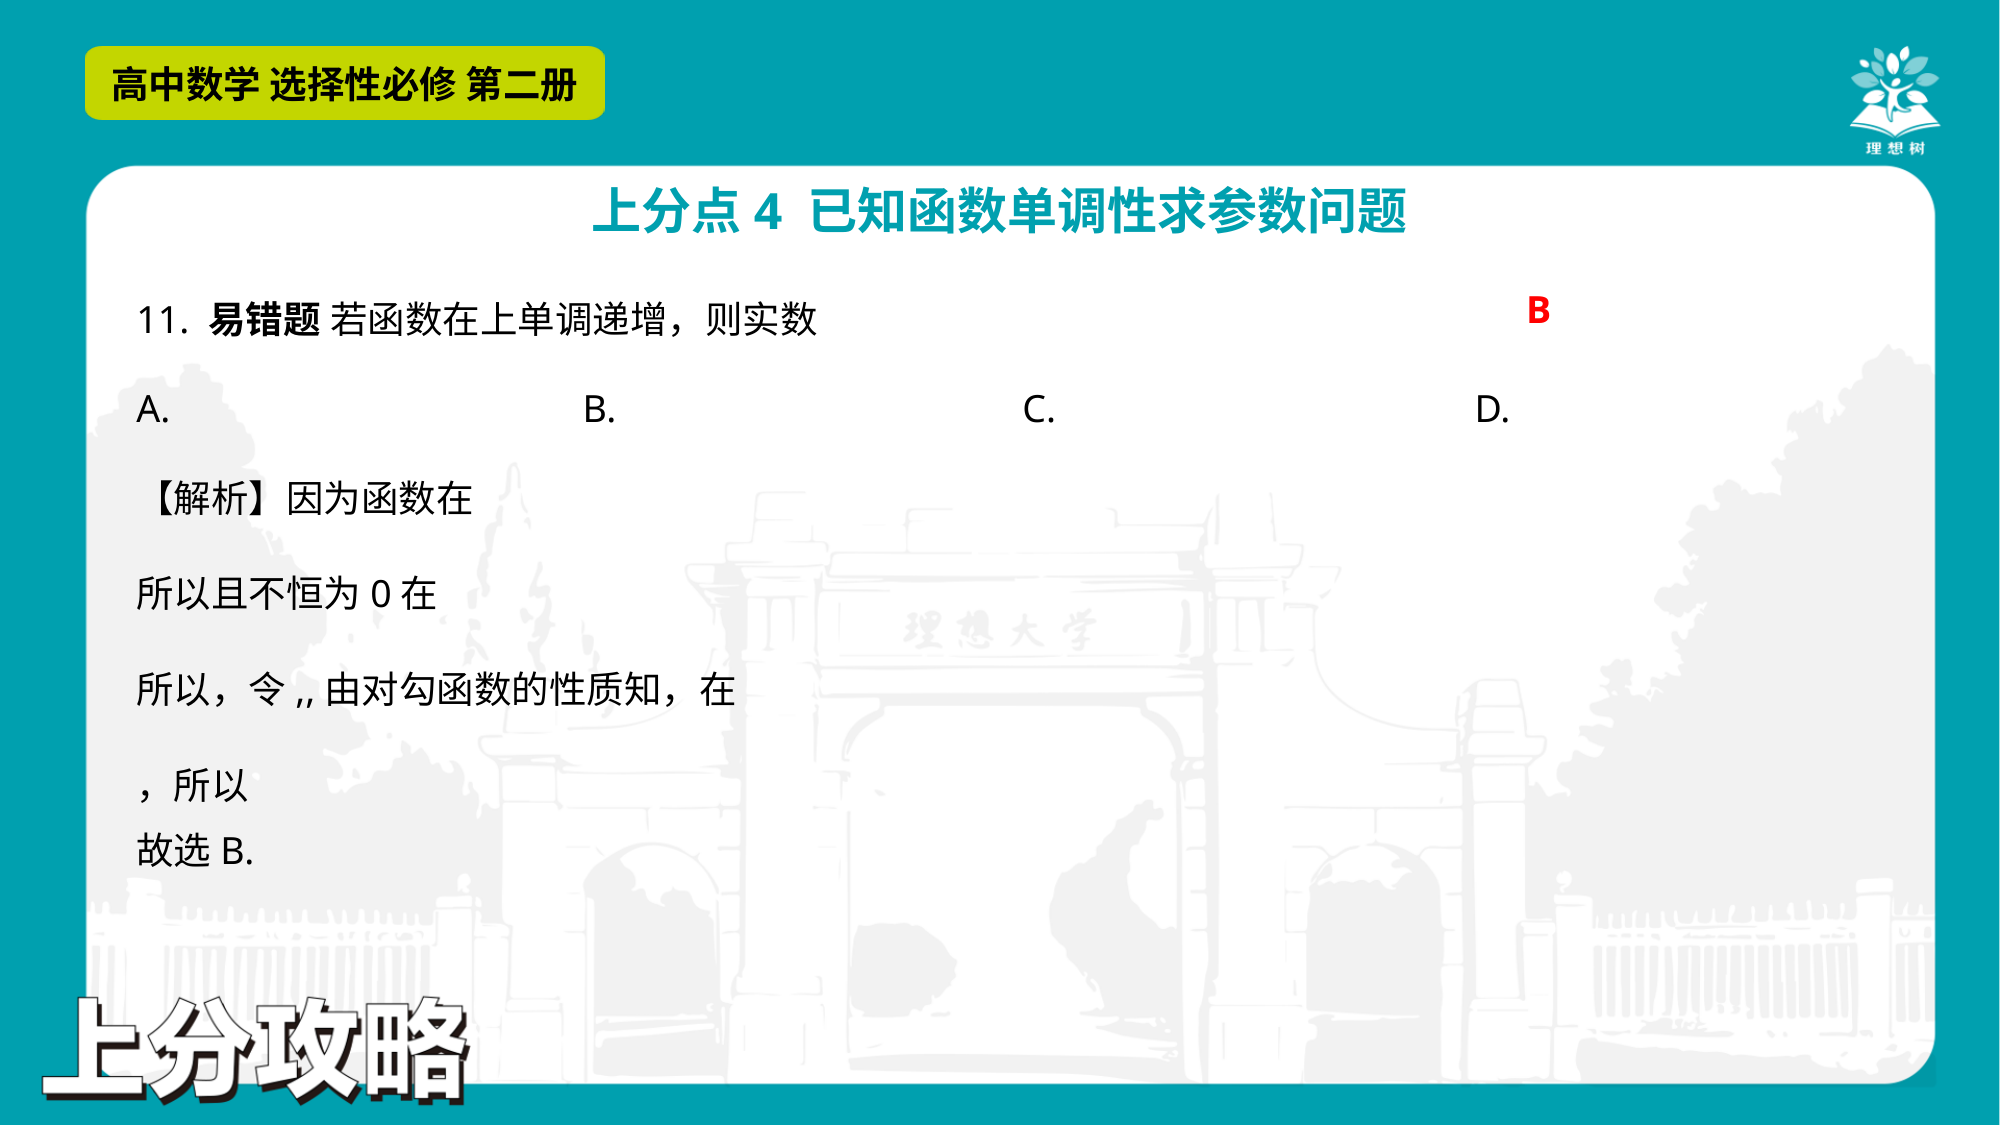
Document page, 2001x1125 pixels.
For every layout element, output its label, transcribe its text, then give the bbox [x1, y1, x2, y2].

picture [0, 0, 2000, 1125]
text_box B [1511, 284, 1566, 329]
